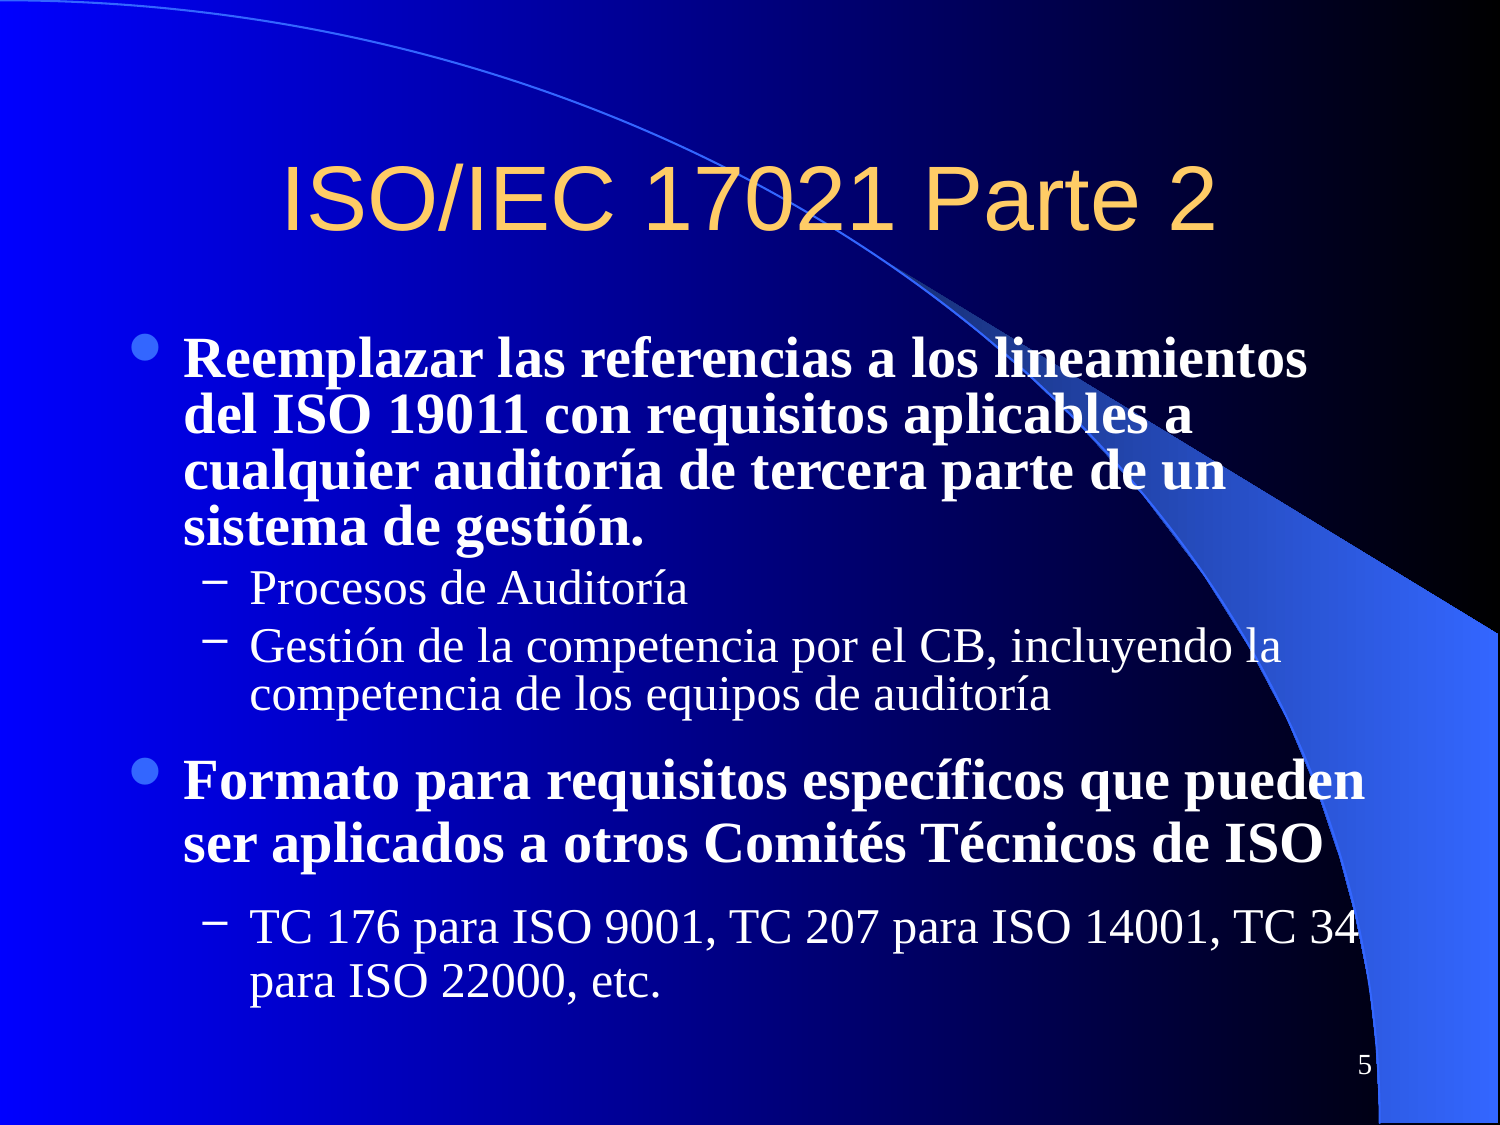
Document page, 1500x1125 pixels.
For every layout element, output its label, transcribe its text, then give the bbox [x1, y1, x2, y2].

slide_number 5 [1074, 1024, 1388, 1101]
title ISO/IEC 17021 Parte 2 [112, 99, 1388, 288]
list Reemplazar las referencias a los lineamientos del ISO 19011 con requisitos aplicables a cualquier auditoría de tercera parte de un sistema de gestión. Procesos de Auditoría Gestión de la competencia por el CB, incluyendo la competencia de los equipos de auditoría Formato para requisitos específicos que pueden ser aplicados a otros Comités Técnicos de ISO TC 176 para ISO 9001, TC 207 para ISO 14001, TC 34 para ISO 22000, etc. [112, 324, 1388, 1001]
